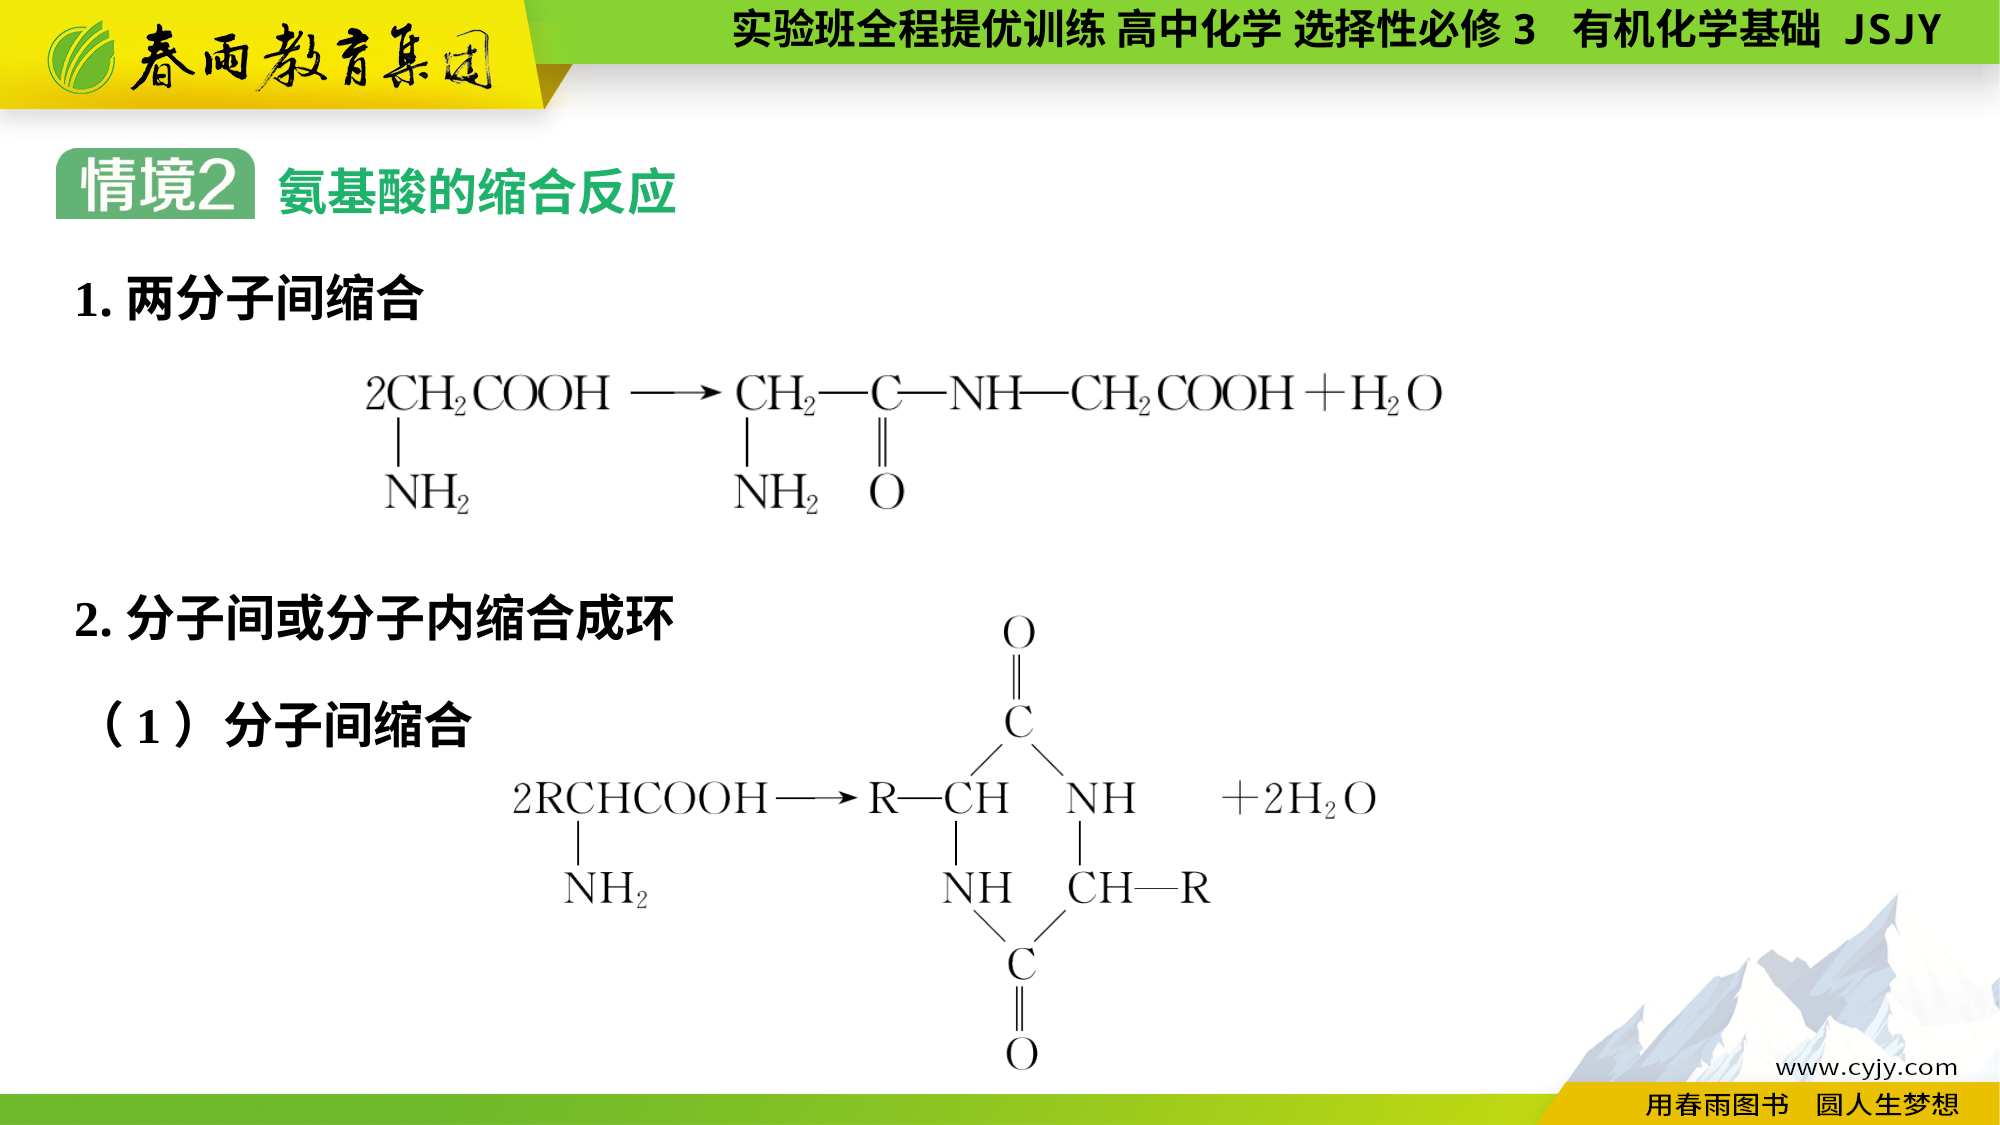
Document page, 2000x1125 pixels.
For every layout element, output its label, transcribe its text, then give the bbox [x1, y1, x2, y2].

list 氨基酸的缩合反应 1.两分子间缩合 2.分子间或分子内缩合成环 （1）分子间缩合 [59, 122, 1944, 767]
picture [0, 0, 2000, 1125]
